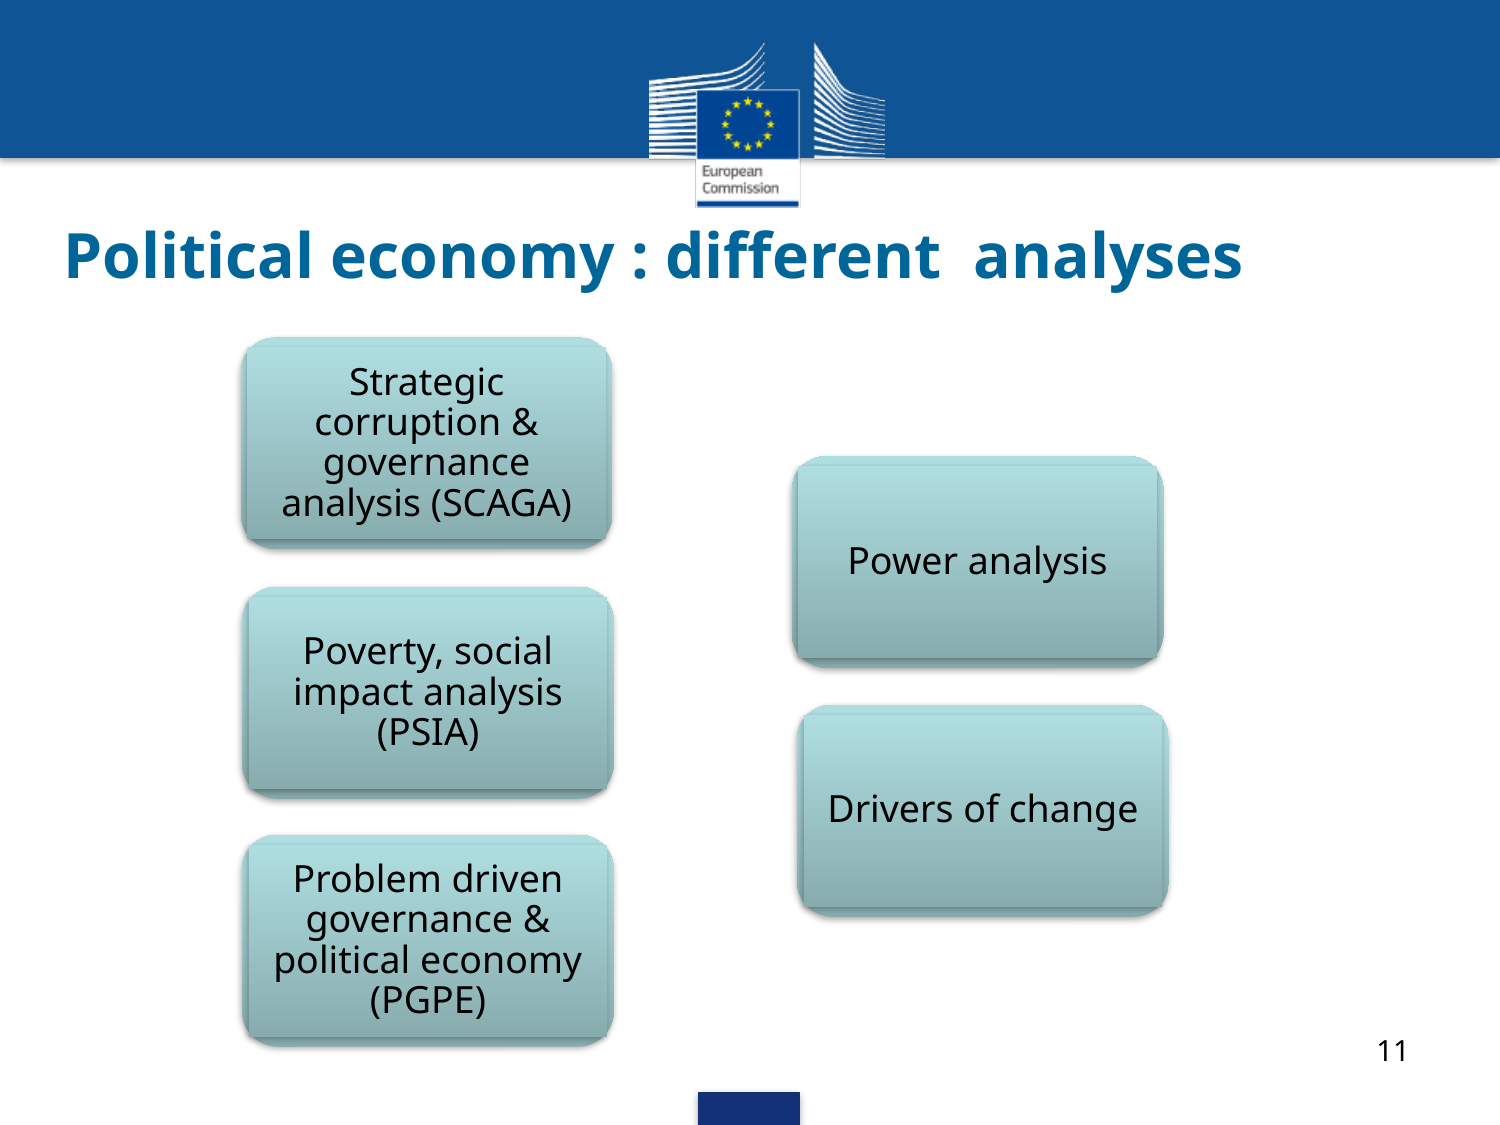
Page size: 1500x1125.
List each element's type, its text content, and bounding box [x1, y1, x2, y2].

slide_number 11 [1074, 1024, 1426, 1103]
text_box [241, 834, 615, 1047]
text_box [791, 455, 1164, 669]
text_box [240, 337, 613, 550]
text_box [796, 704, 1170, 918]
picture [649, 42, 885, 208]
text_box Political economy : different analyses [0, 209, 1500, 299]
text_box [241, 586, 615, 800]
